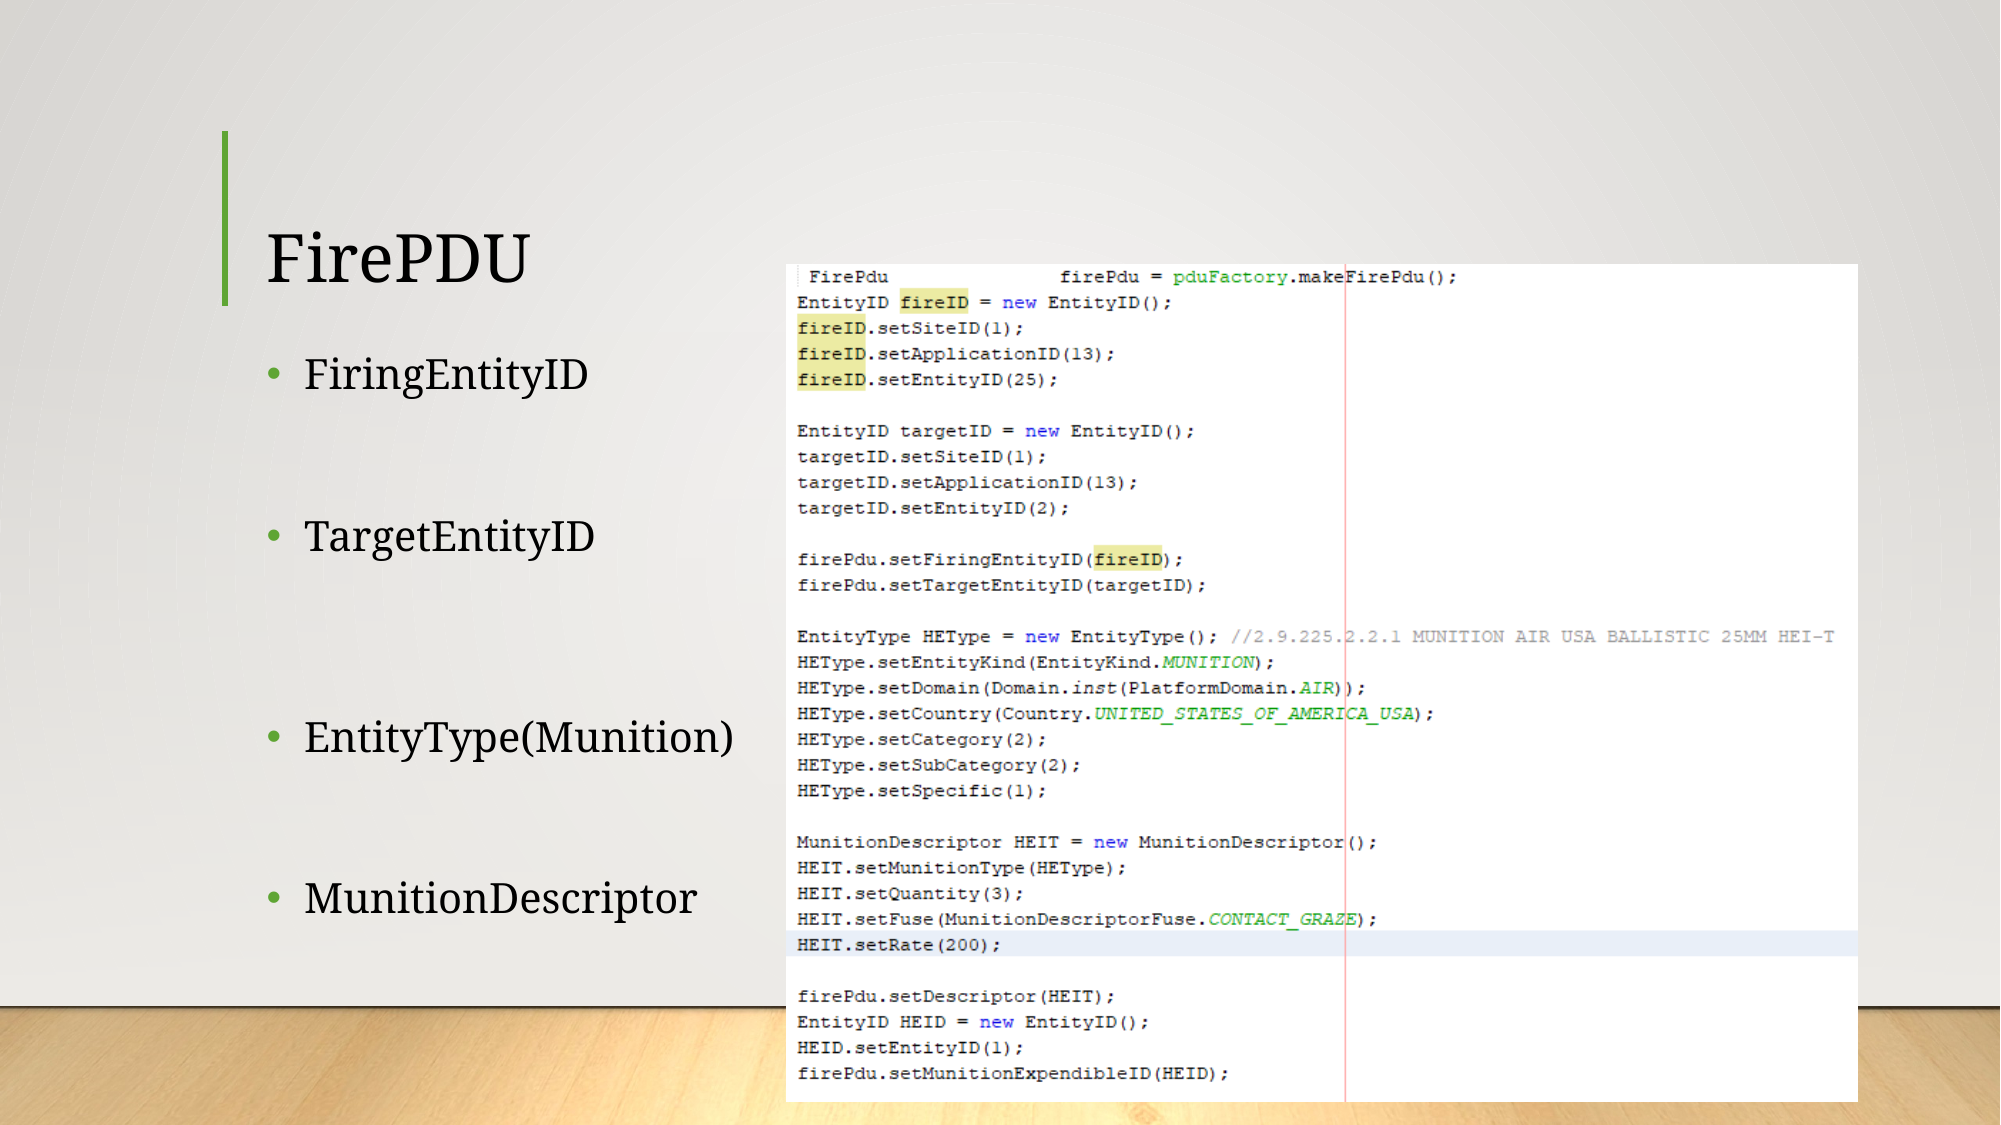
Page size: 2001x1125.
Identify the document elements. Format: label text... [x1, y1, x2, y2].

title FirePDU [251, 131, 1814, 305]
picture [0, 264, 2000, 1125]
list FiringEntityID TargetEntityID EntityType(Munition) MunitionDescriptor [251, 330, 785, 1066]
